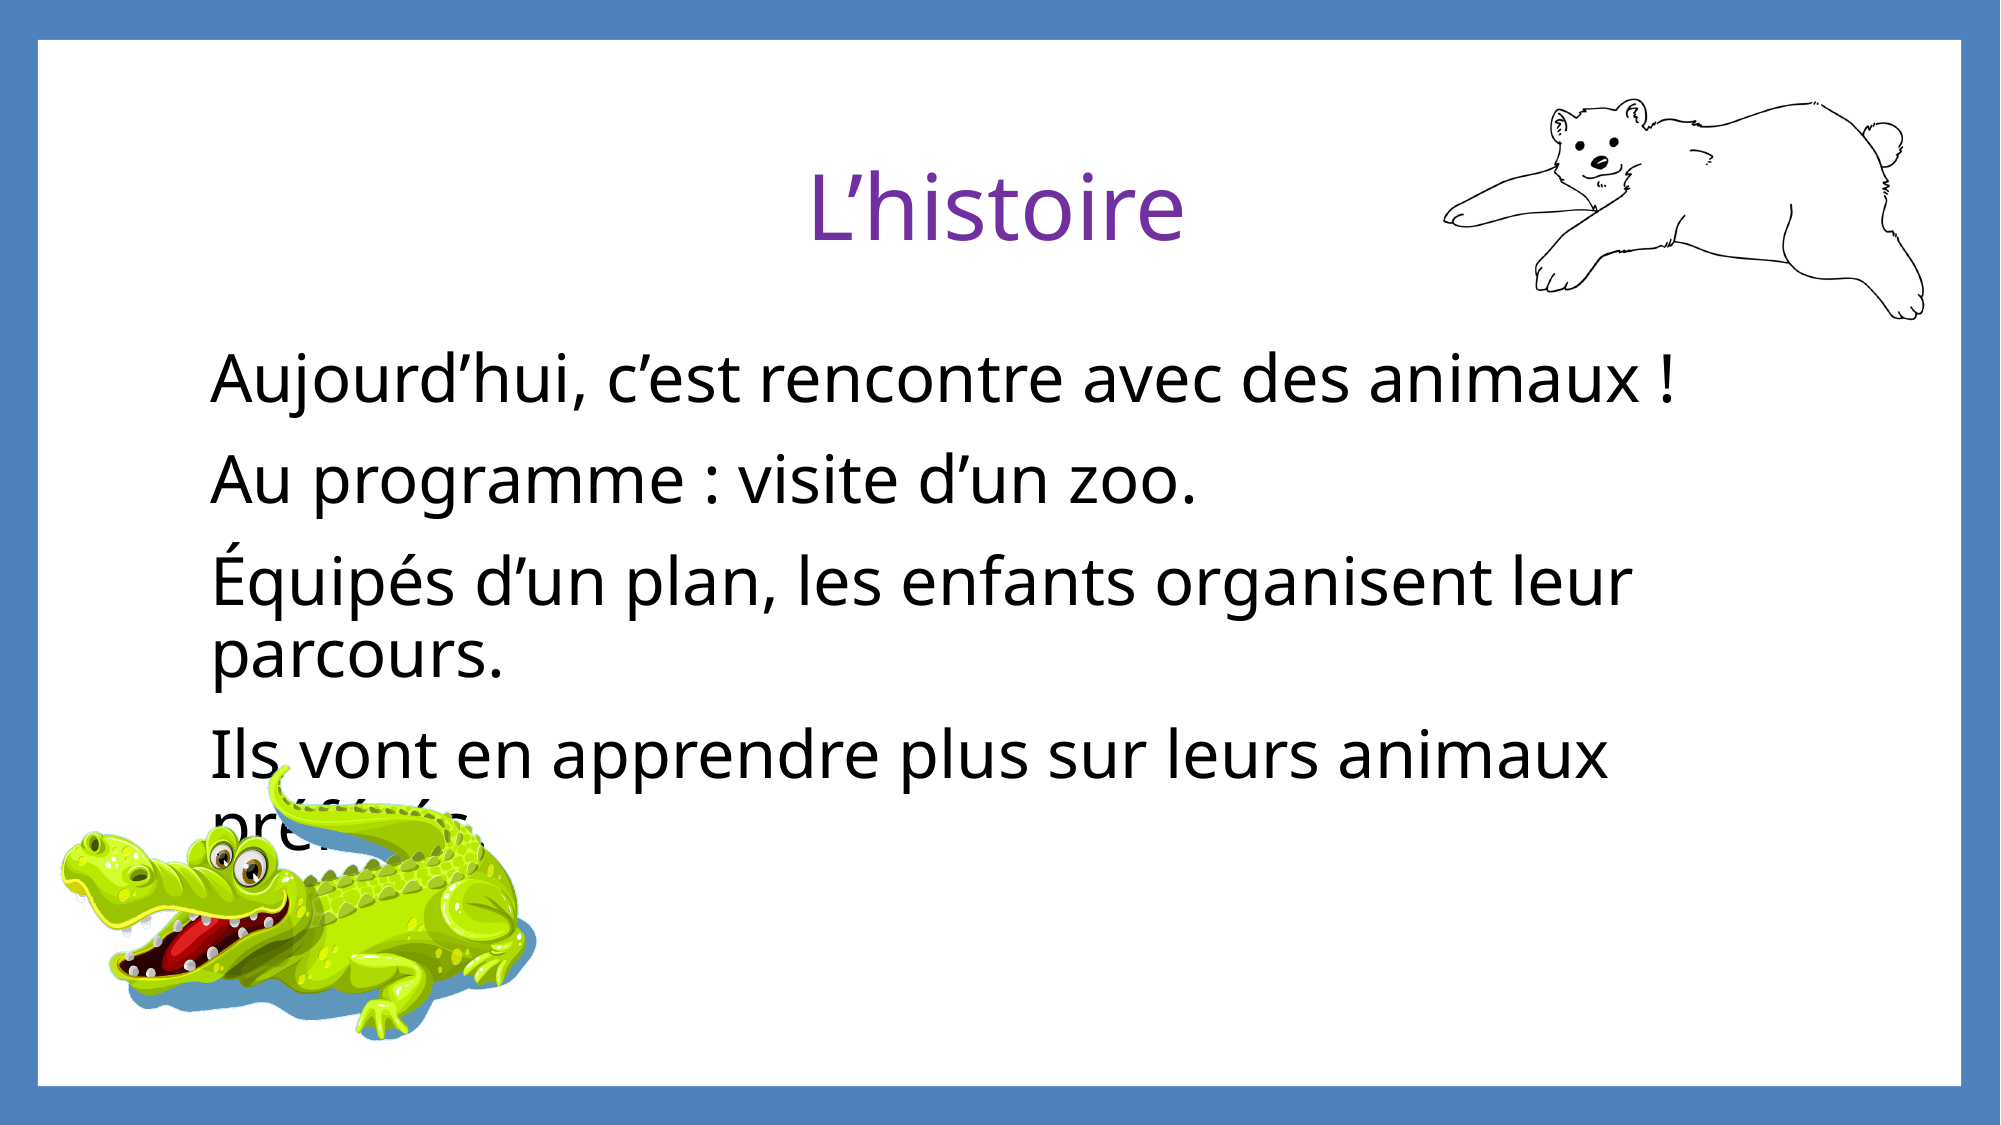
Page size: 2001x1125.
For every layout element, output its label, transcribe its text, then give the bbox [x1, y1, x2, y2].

picture [49, 740, 555, 1054]
list Aujourd’hui, c’est rencontre avec des animaux ! Au programme : visite d’un zoo. Équipés d’un plan, les enfants organisent leur parcours. Ils vont en apprendre plus sur leurs animaux préférés. [187, 337, 1808, 1000]
picture [1433, 25, 1963, 376]
title L’histoire [187, 99, 1448, 323]
